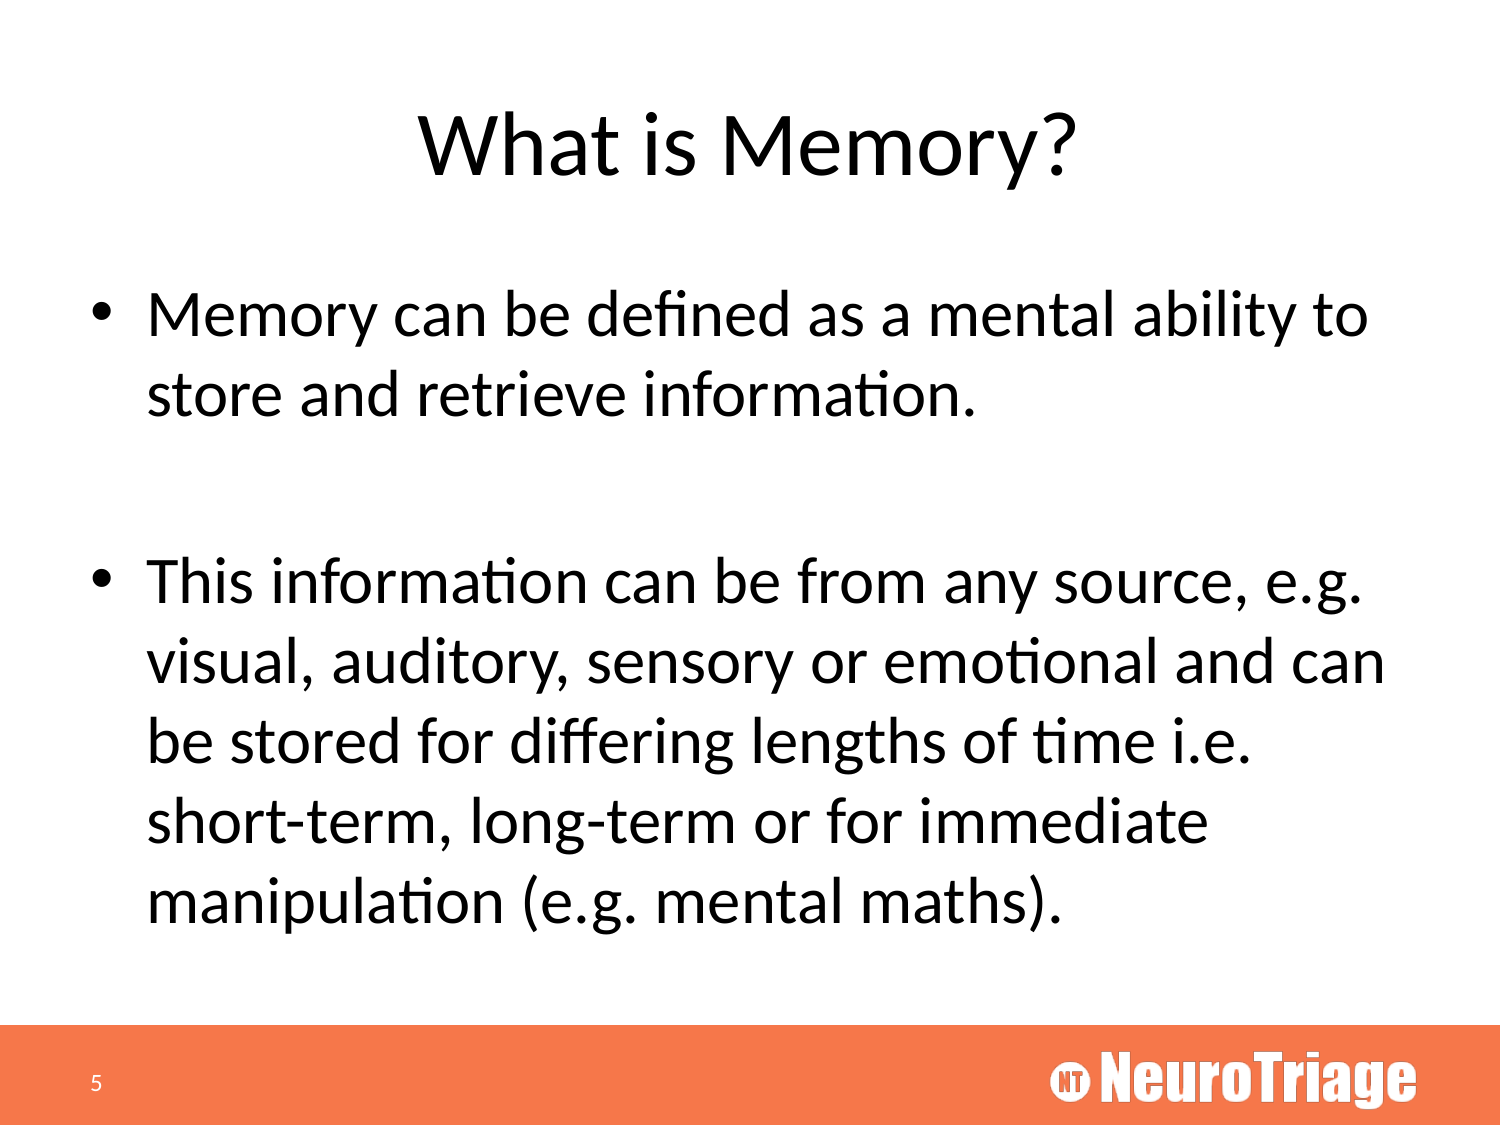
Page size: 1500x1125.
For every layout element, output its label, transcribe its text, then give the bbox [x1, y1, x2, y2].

title What is Memory? [75, 45, 1425, 233]
list Memory can be defined as a mental ability to store and retrieve information. This information can be from any source, e.g. visual, auditory, sensory or emotional and can be stored for differing lengths of time i.e. short-term, long-term or for immediate manipulation (e.g. mental maths). [75, 262, 1425, 1005]
picture [1037, 1030, 1425, 1125]
slide_number 5 [75, 1051, 425, 1112]
